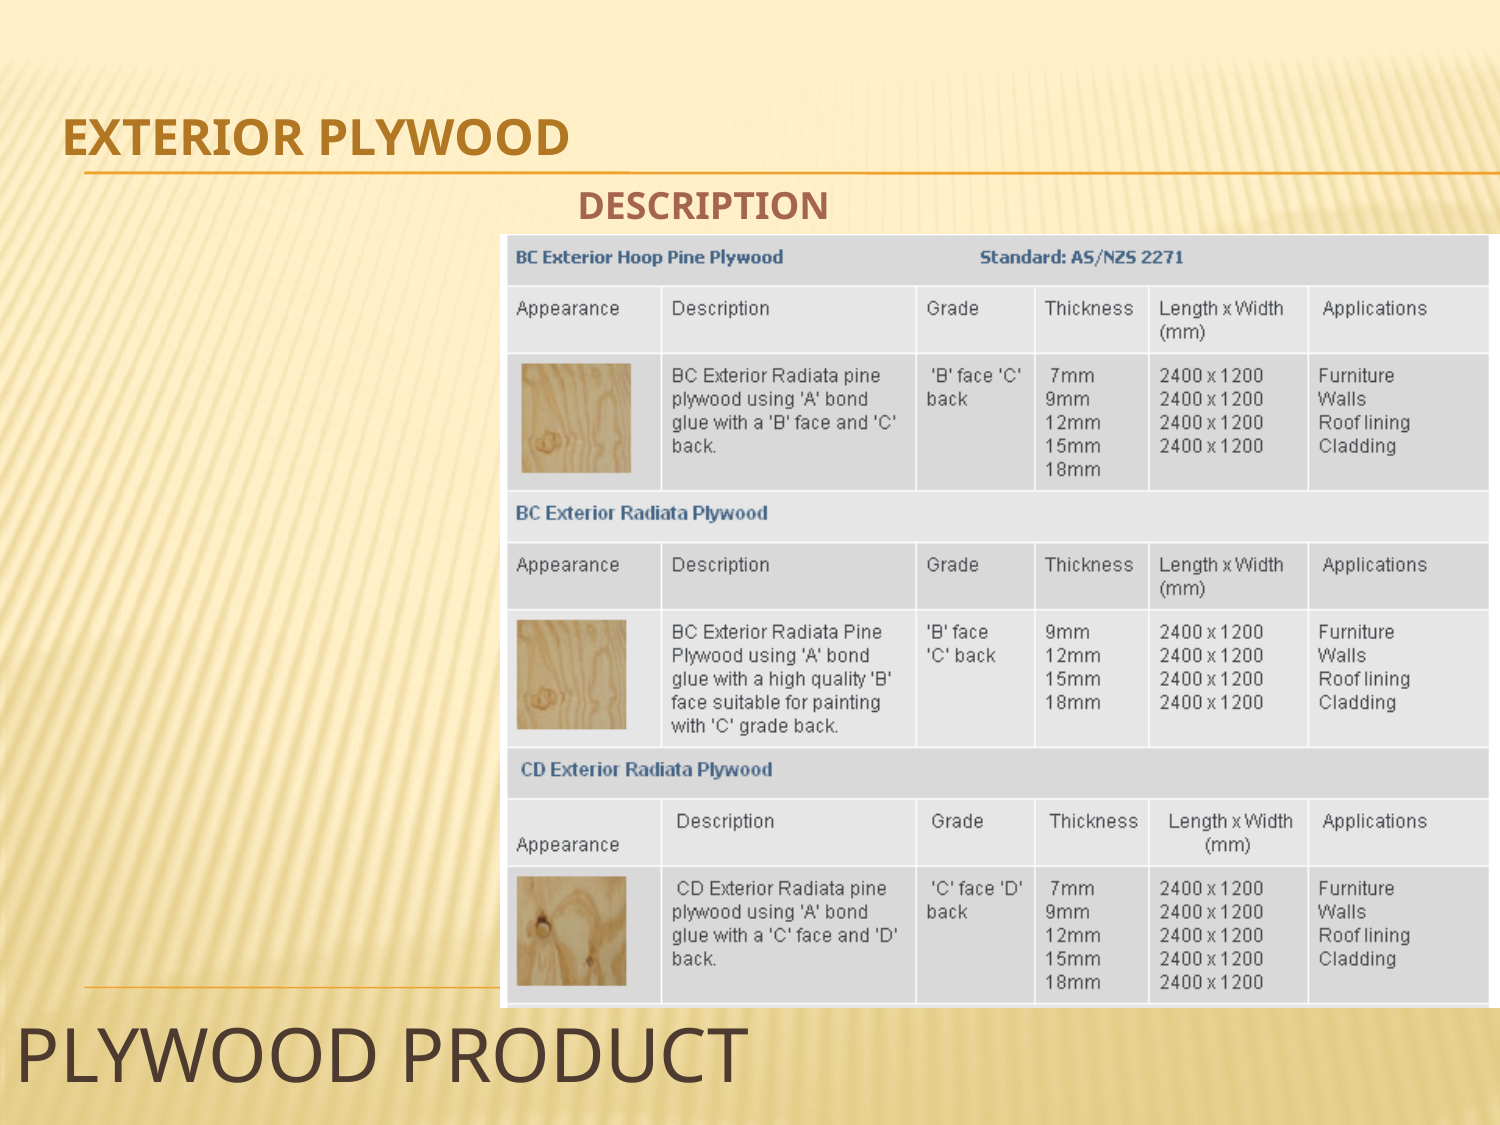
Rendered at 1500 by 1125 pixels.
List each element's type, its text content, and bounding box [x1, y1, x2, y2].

list description [562, 164, 1067, 221]
list Exterior Plywood [46, 109, 750, 215]
picture [499, 234, 1500, 1009]
title Plywood product [0, 980, 1413, 1125]
